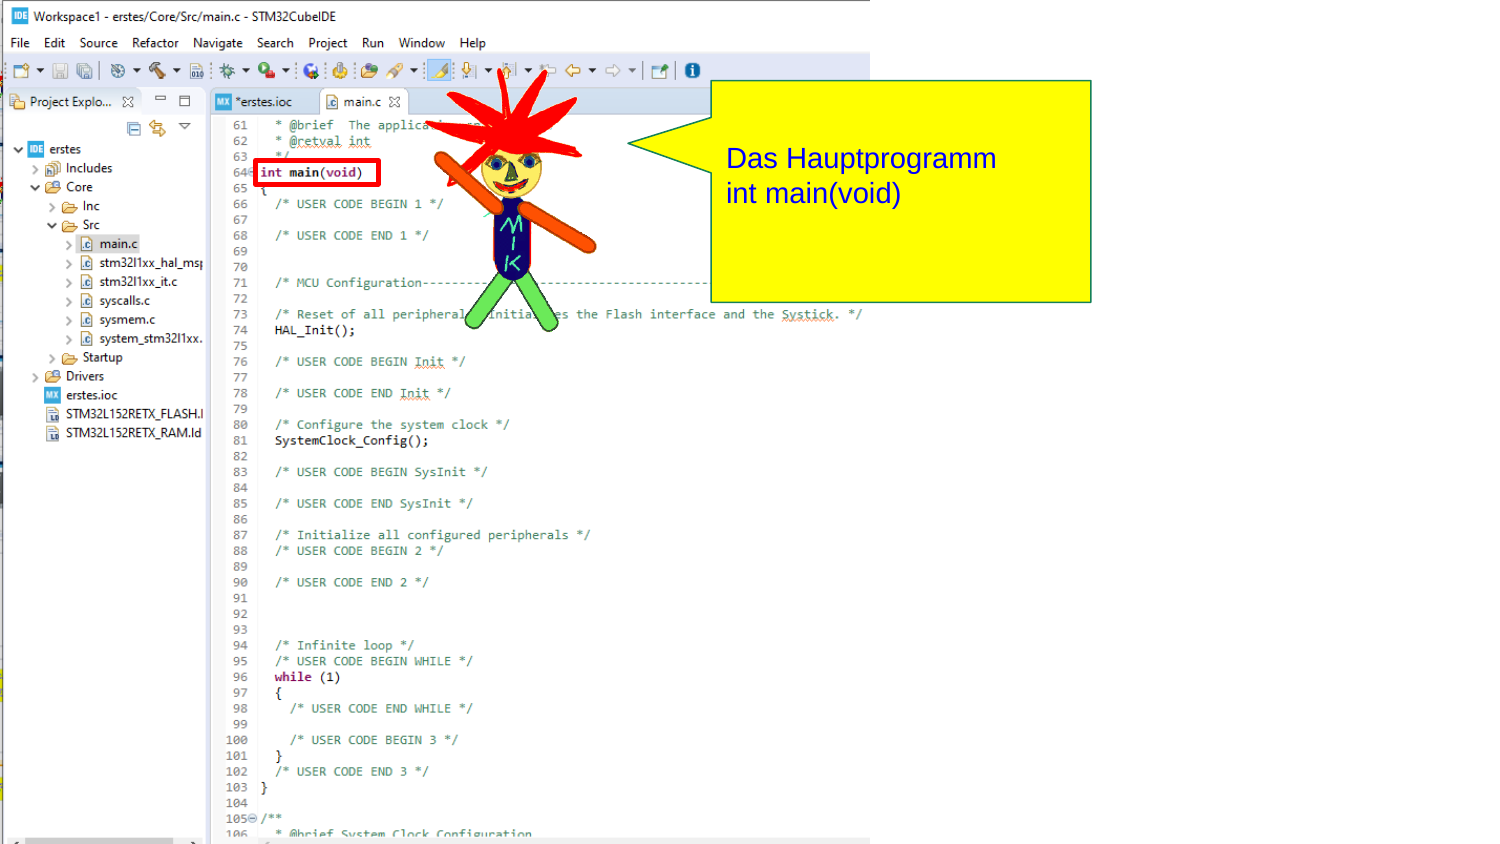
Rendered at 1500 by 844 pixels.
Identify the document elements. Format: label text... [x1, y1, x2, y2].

text_box Das Hauptprogramm int main(void) [875, 80, 1091, 303]
picture [0, 0, 871, 844]
